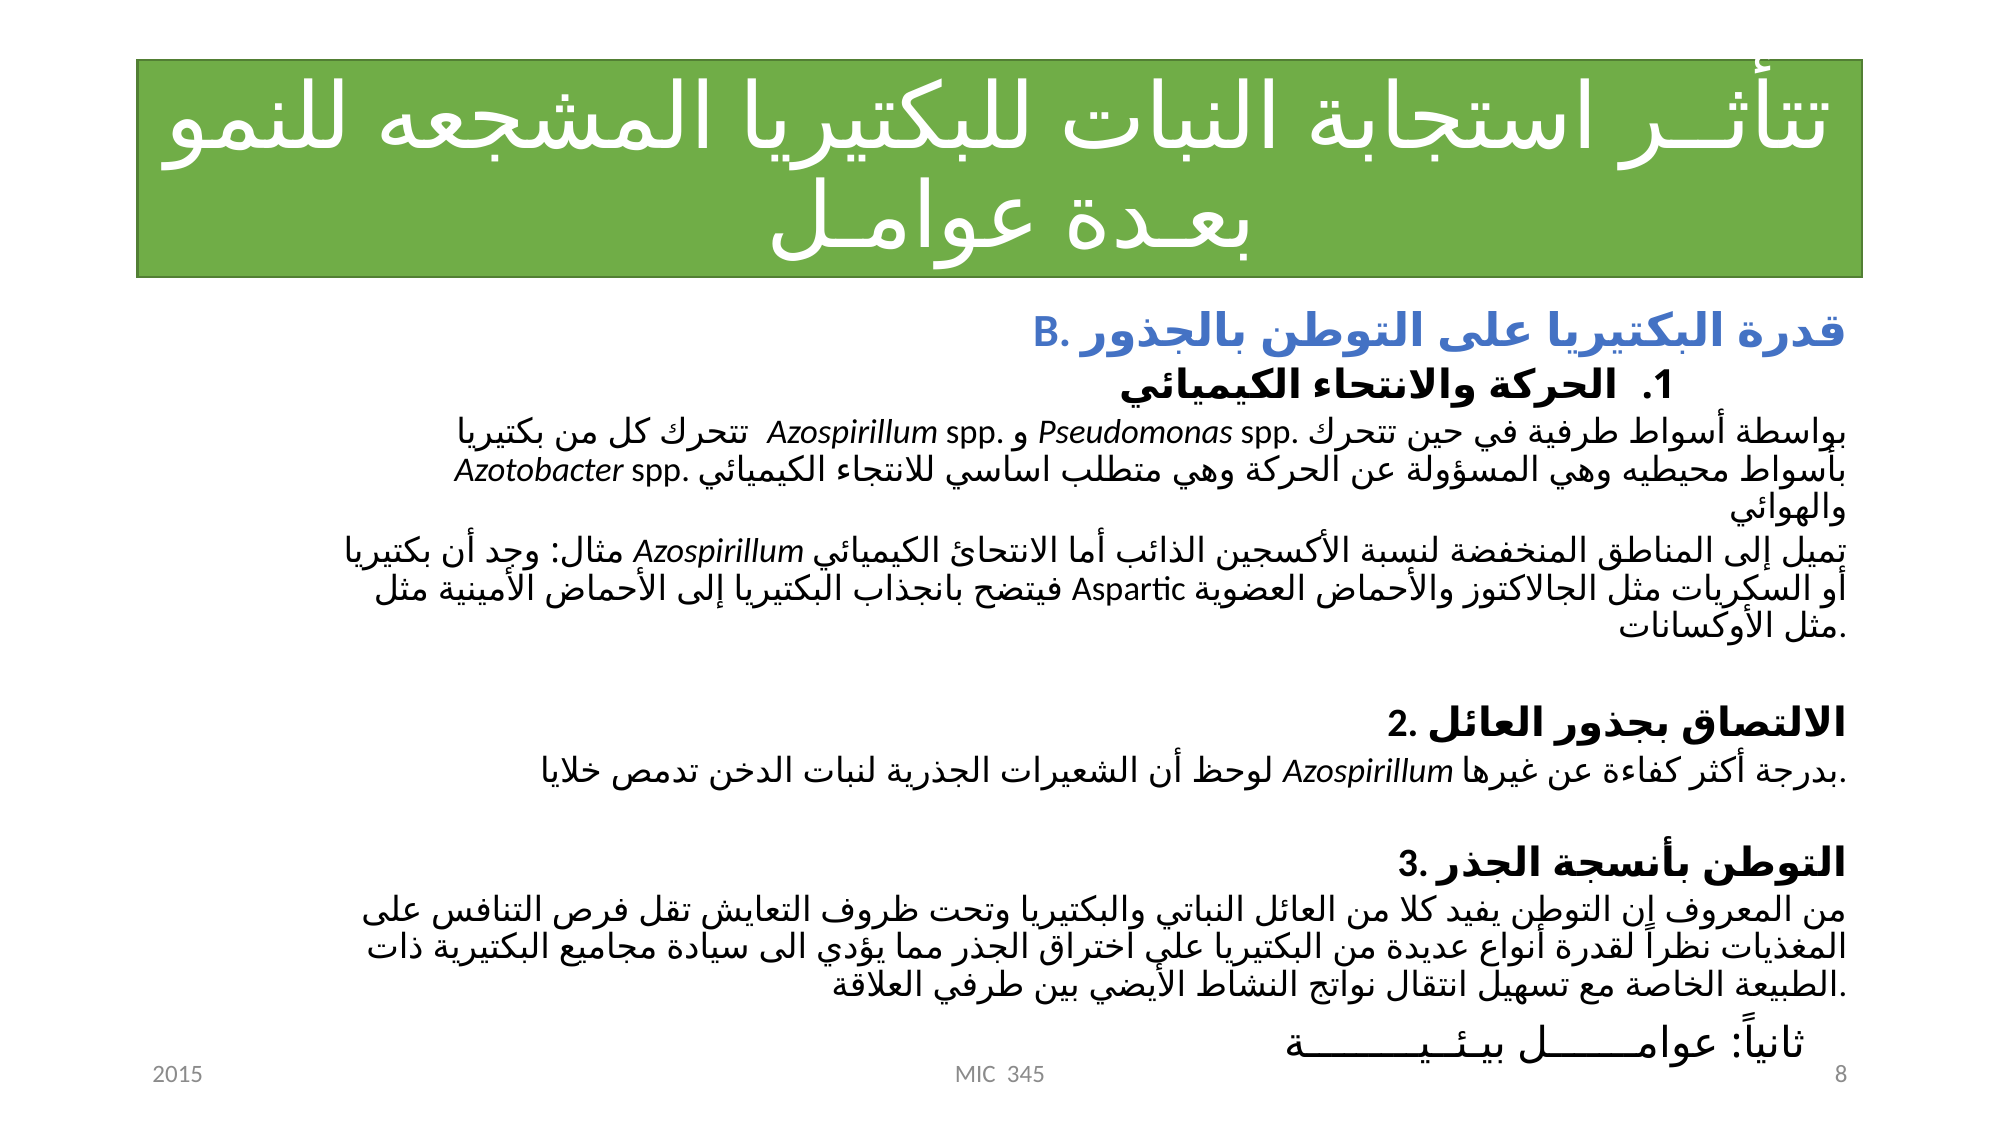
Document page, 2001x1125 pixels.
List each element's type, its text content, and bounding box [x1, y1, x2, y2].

slide_number 8 [1412, 1042, 1863, 1103]
slide_number 2015 [137, 1042, 588, 1103]
list B. قدرة البكتيريا على التوطن بالجذور الحركة والانتحاء الكيميائي تتحرك كل من بكتيريا Azospirillum spp. و Pseudomonas spp. بواسطة أسواط طرفية في حين تتحرك Azotobacter spp. بأسواط محيطيه وهي المسؤولة عن الحركة وهي متطلب اساسي للانتجاء الكيميائي والهوائي مثال: وجد أن بكتيريا Azospirillum تميل إلى المناطق المنخفضة لنسبة الأكسجين الذائب أما الانتحائ الكيميائي فيتضح بانجذاب البكتيريا إلى الأحماض الأمينية مثل Aspartic أو السكريات مثل الجالاكتوز والأحماض العضوية مثل الأوكسانات. 2. الالتصاق بجذور العائل لوحظ أن الشعيرات الجذرية لنبات الدخن تدمص خلايا Azospirillum بدرجة أكثر كفاءة عن غيرها. 3. التوطن بأنسجة الجذر من المعروف ان التوطن يفيد كلا من العائل النباتي والبكتيريا وتحت ظروف التعايش تقل فرص التنافس على المغذيات نظراً لقدرة أنواع عديدة من البكتيريا على اختراق الجذر مما يؤدي الى سيادة مجاميع البكتيرية ذات الطبيعة الخاصة مع تسهيل انتقال نواتج النشاط الأيضي بين طرفي العلاقة. [137, 299, 1863, 1014]
footer MIC 345 [662, 1042, 1338, 1103]
text_box ثانياً: عوامـــــــل بيـئــيـــــــــة [1265, 1013, 1821, 1084]
title تتأثــر استجابة النبات للبكتيريا المشجعه للنمو بعـدة عوامـل [136, 59, 1863, 278]
